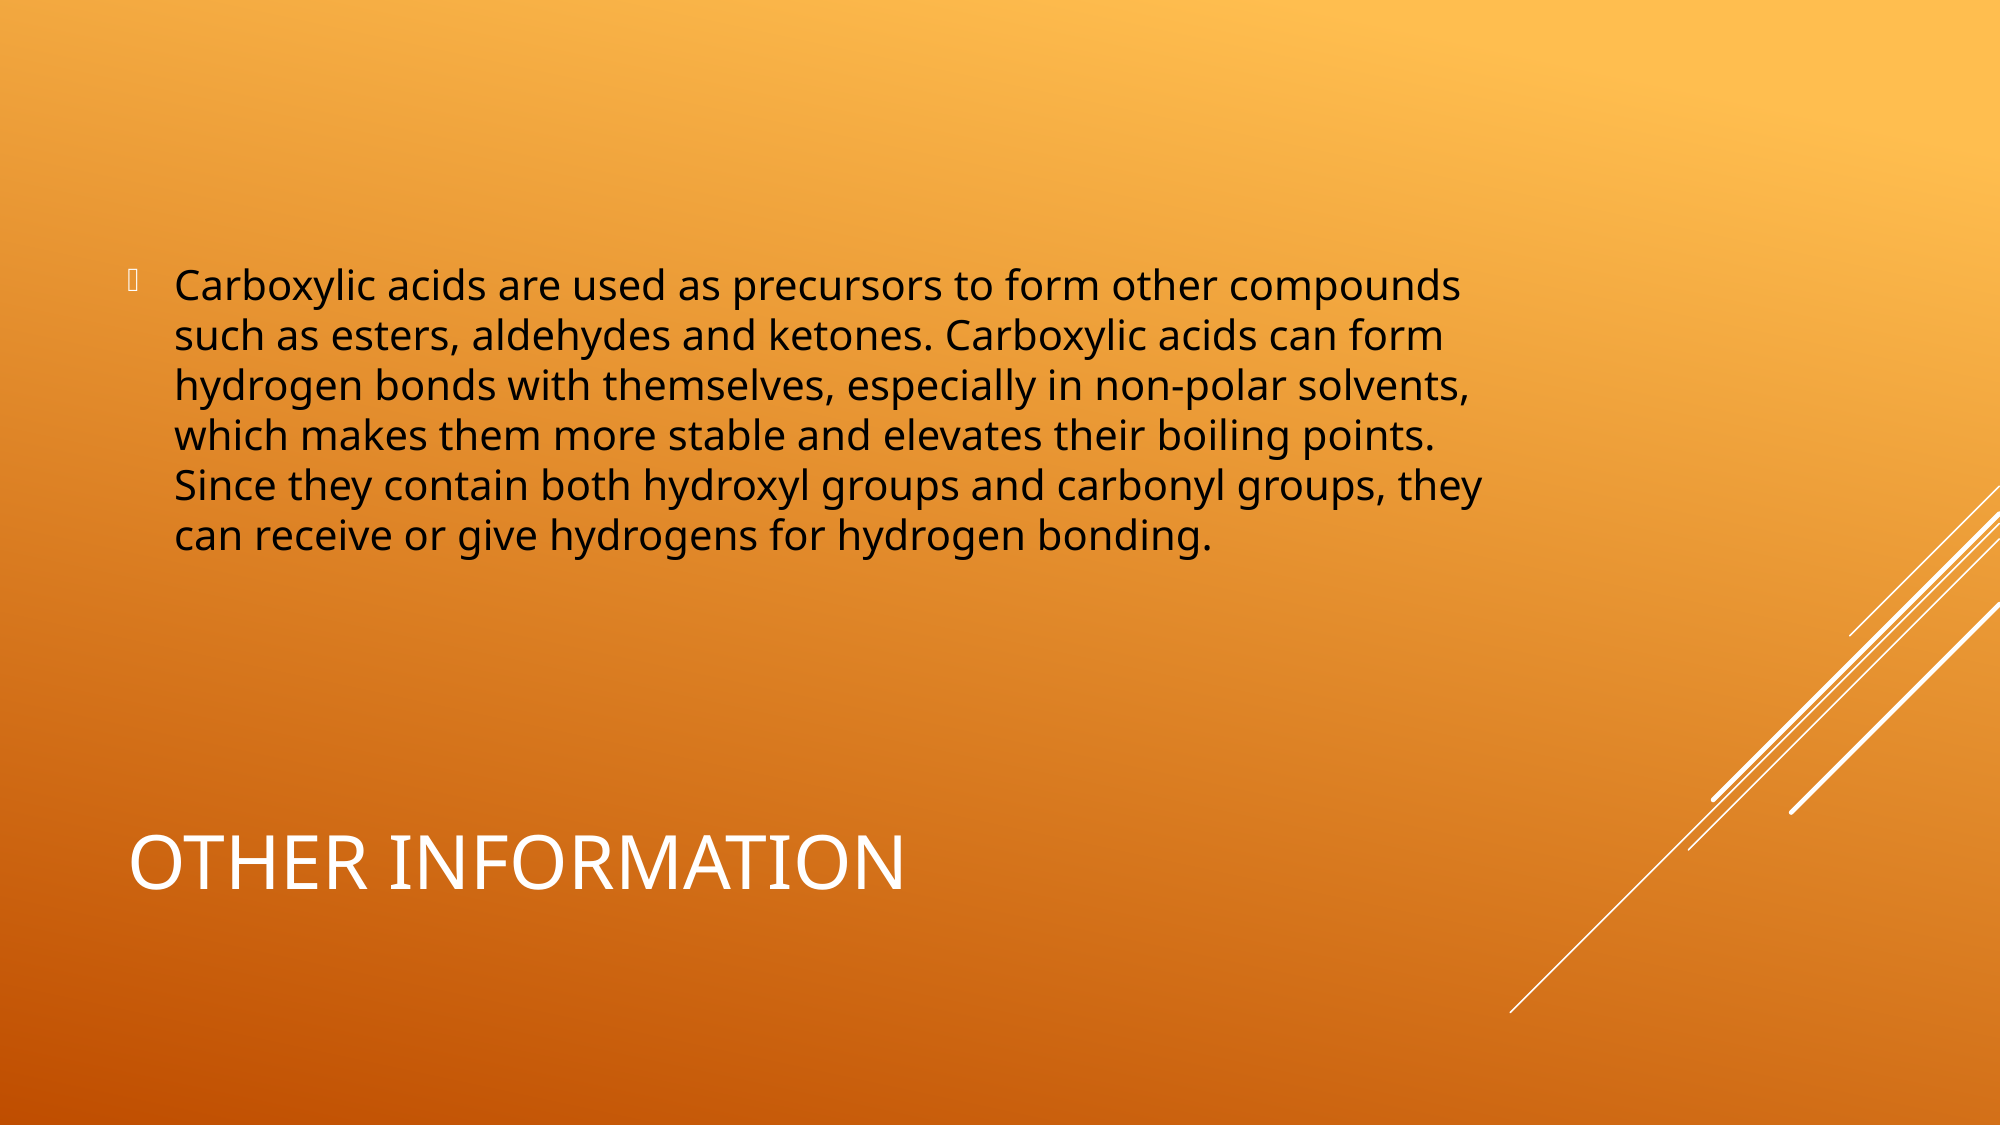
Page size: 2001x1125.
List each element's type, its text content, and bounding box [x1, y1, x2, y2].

list Carboxylic acids are used as precursors to form other compounds such as esters, aldehydes and ketones. Carboxylic acids can form hydrogen bonds with themselves, especially in non-polar solvents, which makes them more stable and elevates their boiling points. Since they contain both hydroxyl groups and carbonyl groups, they can receive or give hydrogens for hydrogen bonding. [112, 112, 1513, 706]
title Other information [112, 736, 1513, 984]
